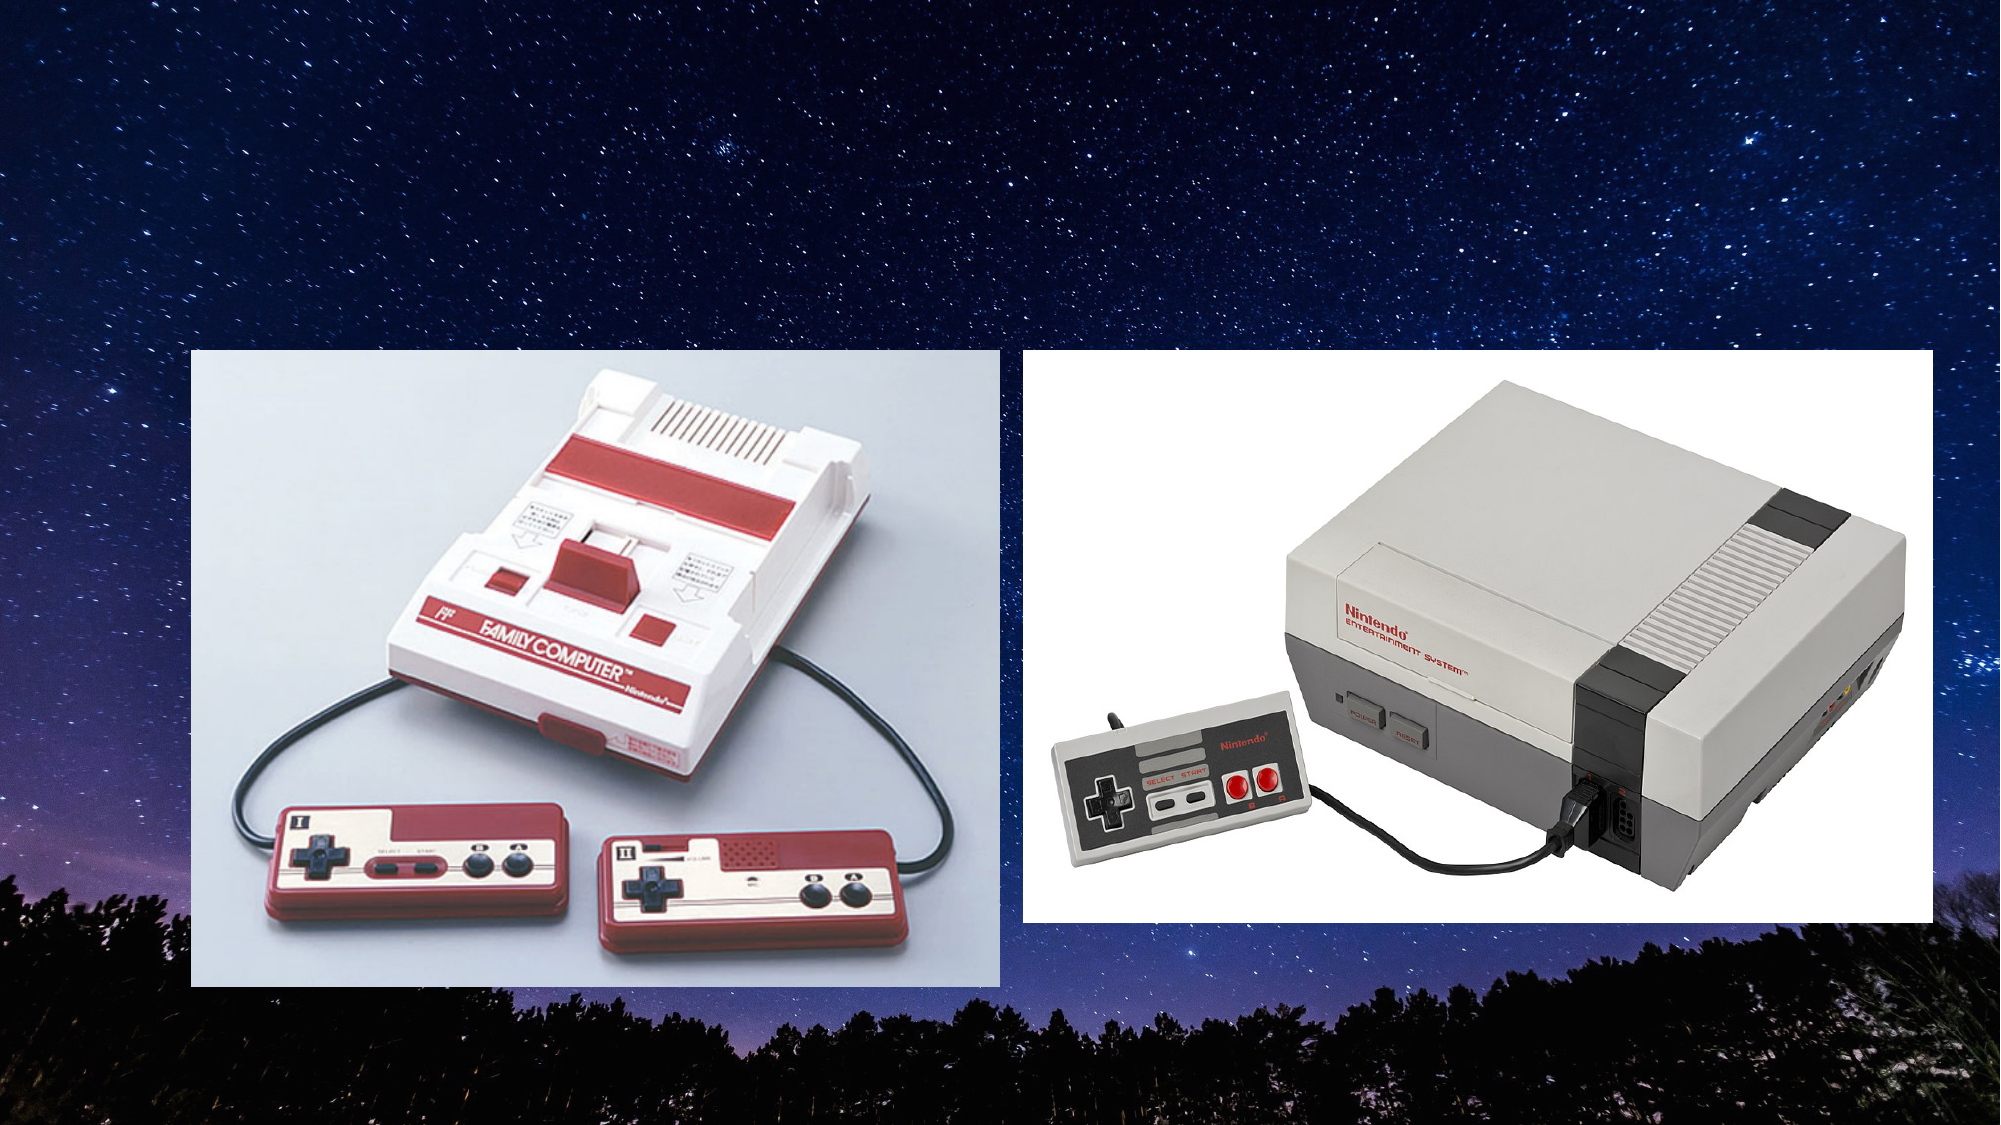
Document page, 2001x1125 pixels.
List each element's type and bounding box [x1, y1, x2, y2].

picture [0, 0, 2000, 1125]
list [1023, 350, 1933, 924]
